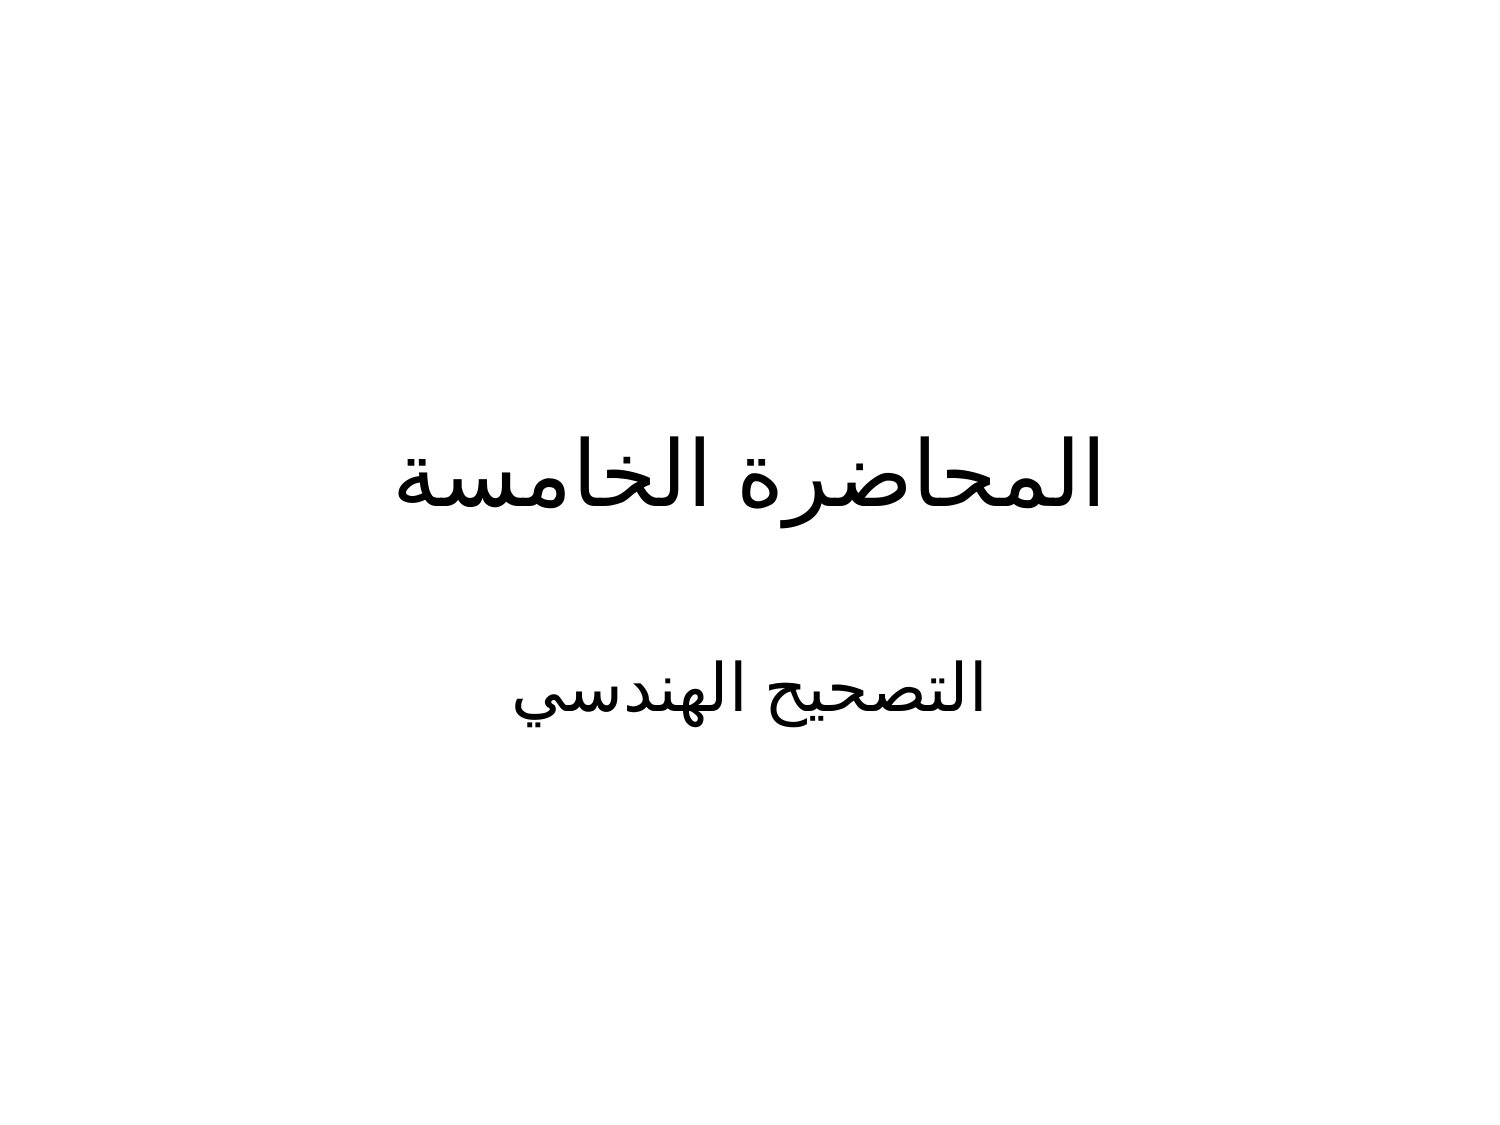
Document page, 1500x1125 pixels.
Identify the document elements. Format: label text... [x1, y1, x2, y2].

subtitle التصحيح الهندسي [225, 637, 1275, 925]
title المحاضرة الخامسة [112, 349, 1388, 591]
